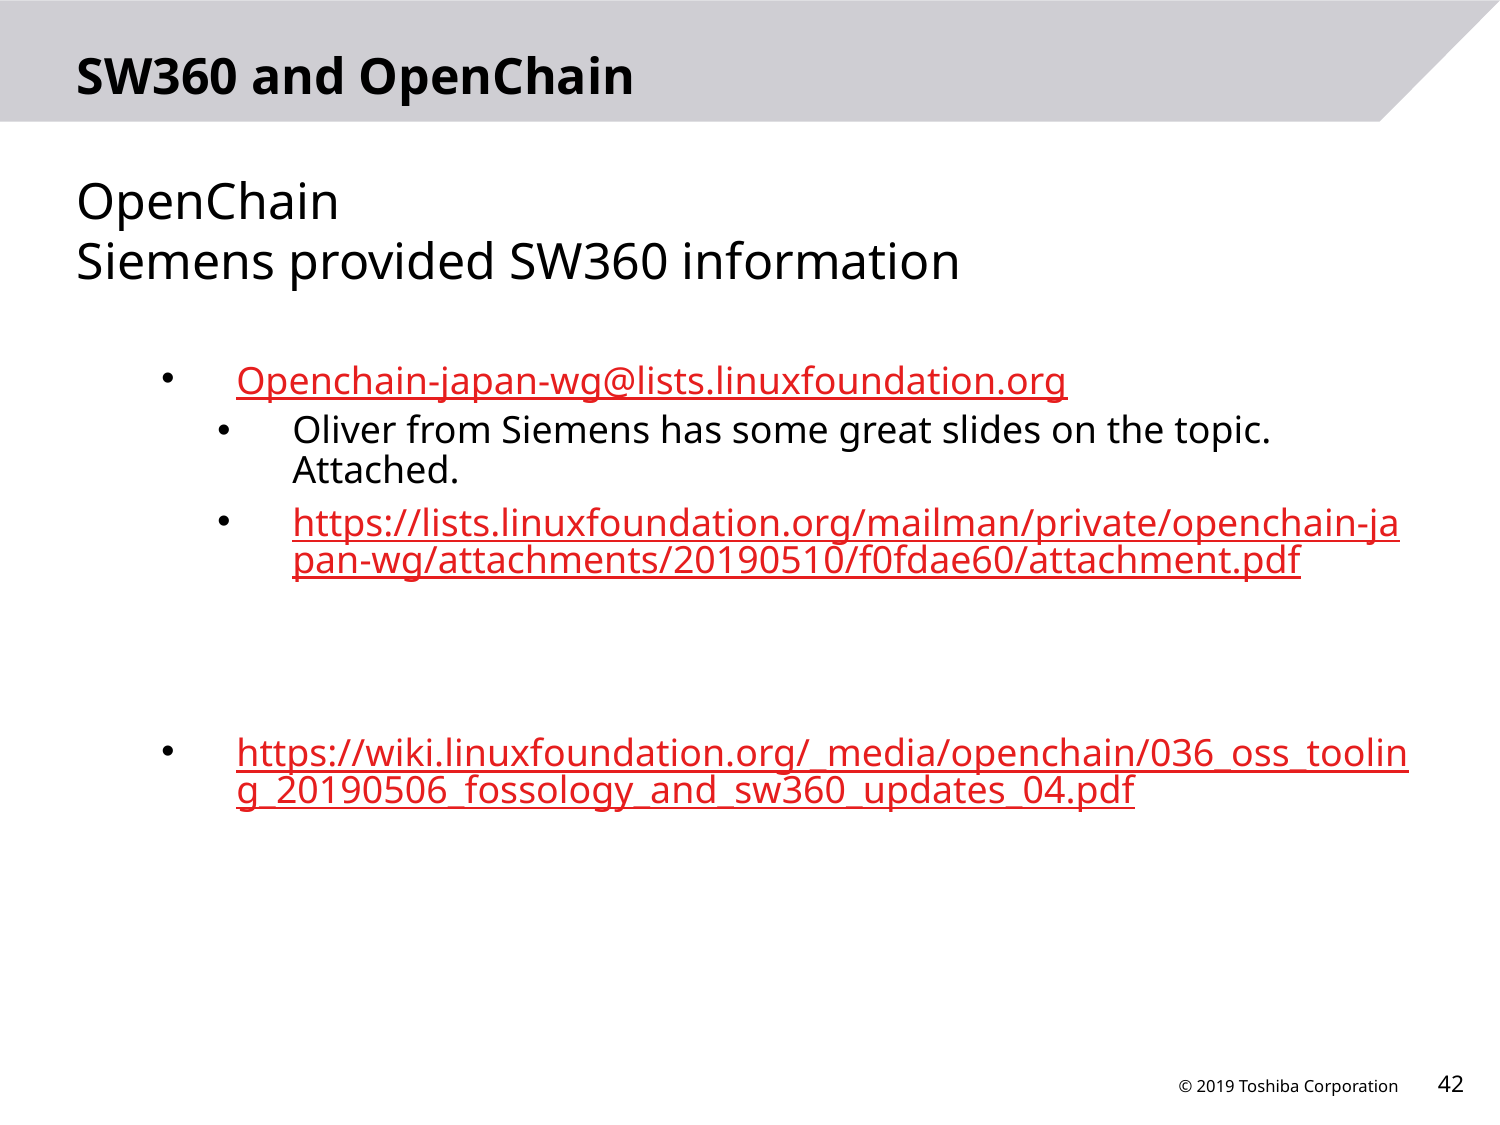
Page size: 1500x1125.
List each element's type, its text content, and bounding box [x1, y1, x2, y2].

list OpenChain Siemens provided SW360 information Openchain-japan-wg@lists.linuxfoundation.org Oliver from Siemens has some great slides on the topic. Attached. https://lists.linuxfoundation.org/mailman/private/openchain-japan-wg/attachments/20190510/f0fdae60/attachment.pdf https://wiki.linuxfoundation.org/_media/openchain/036_oss_tooling_20190506_fossology_and_sw360_updates_04.pdf [76, 162, 1421, 243]
title SW360 and OpenChain [0, 0, 1500, 123]
